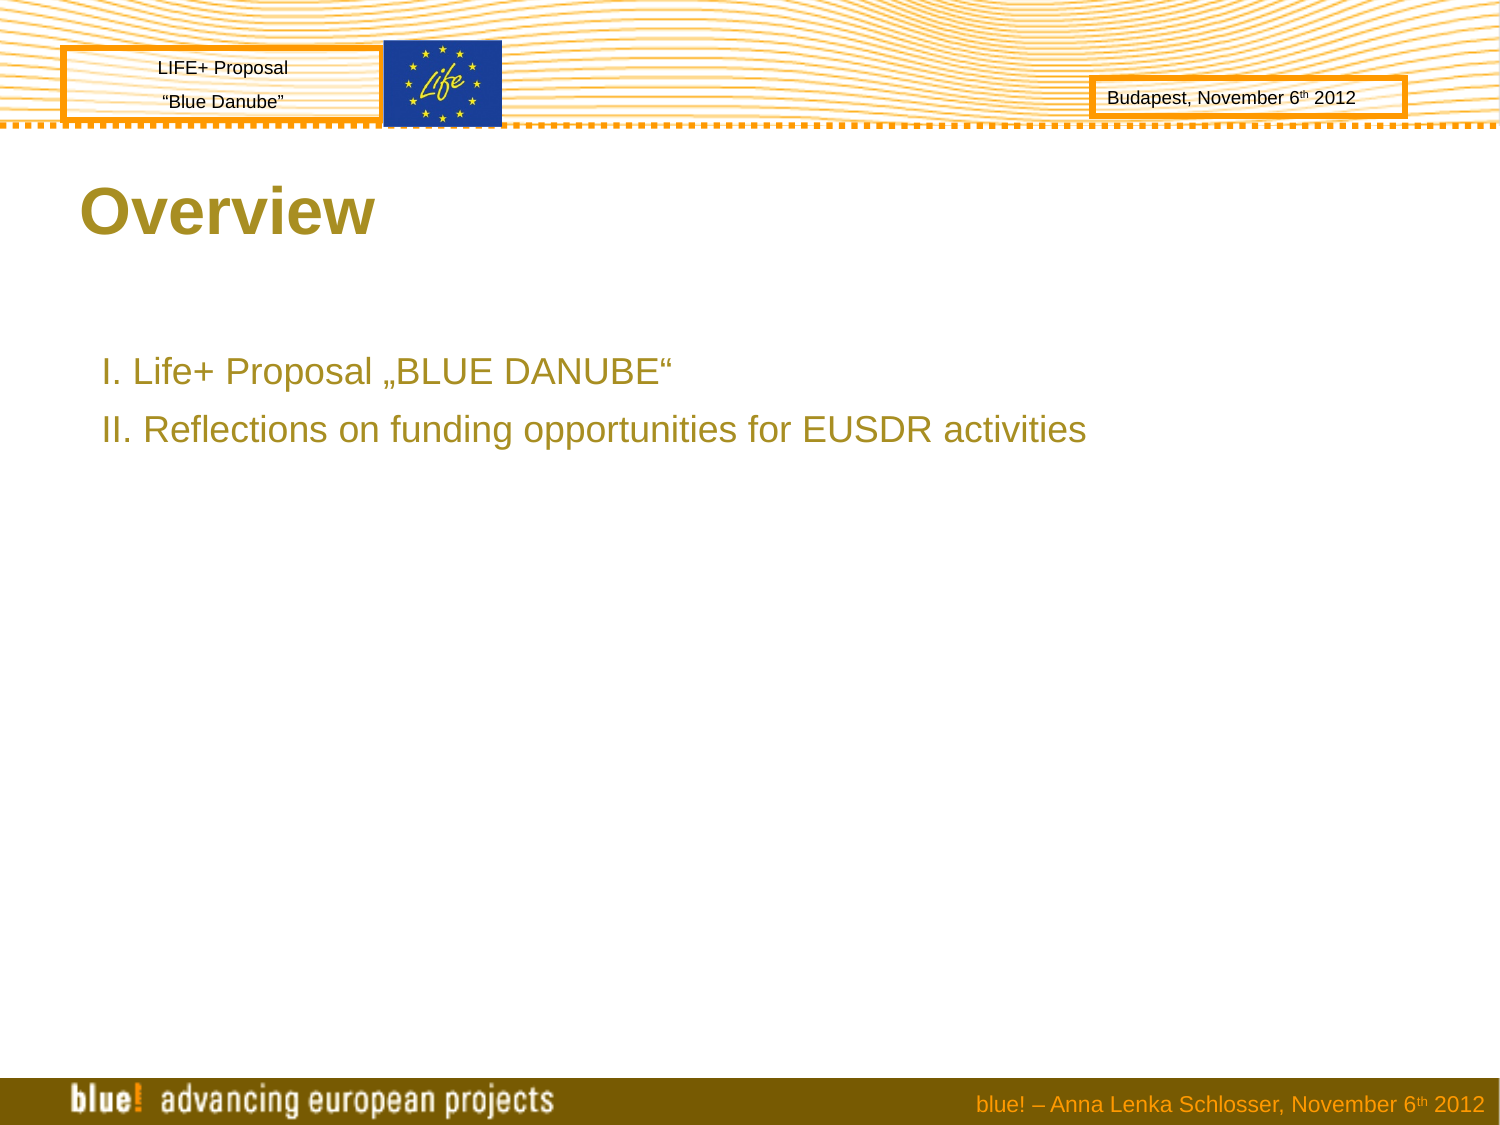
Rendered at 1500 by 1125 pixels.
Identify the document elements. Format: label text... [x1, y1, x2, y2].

text_box I. Life+ Proposal „BLUE DANUBE“ II. Reflections on funding opportunities for EUSDR activities [86, 339, 1471, 573]
picture [0, 1078, 1500, 1125]
text_box Overview [64, 160, 1221, 256]
picture [383, 40, 502, 127]
